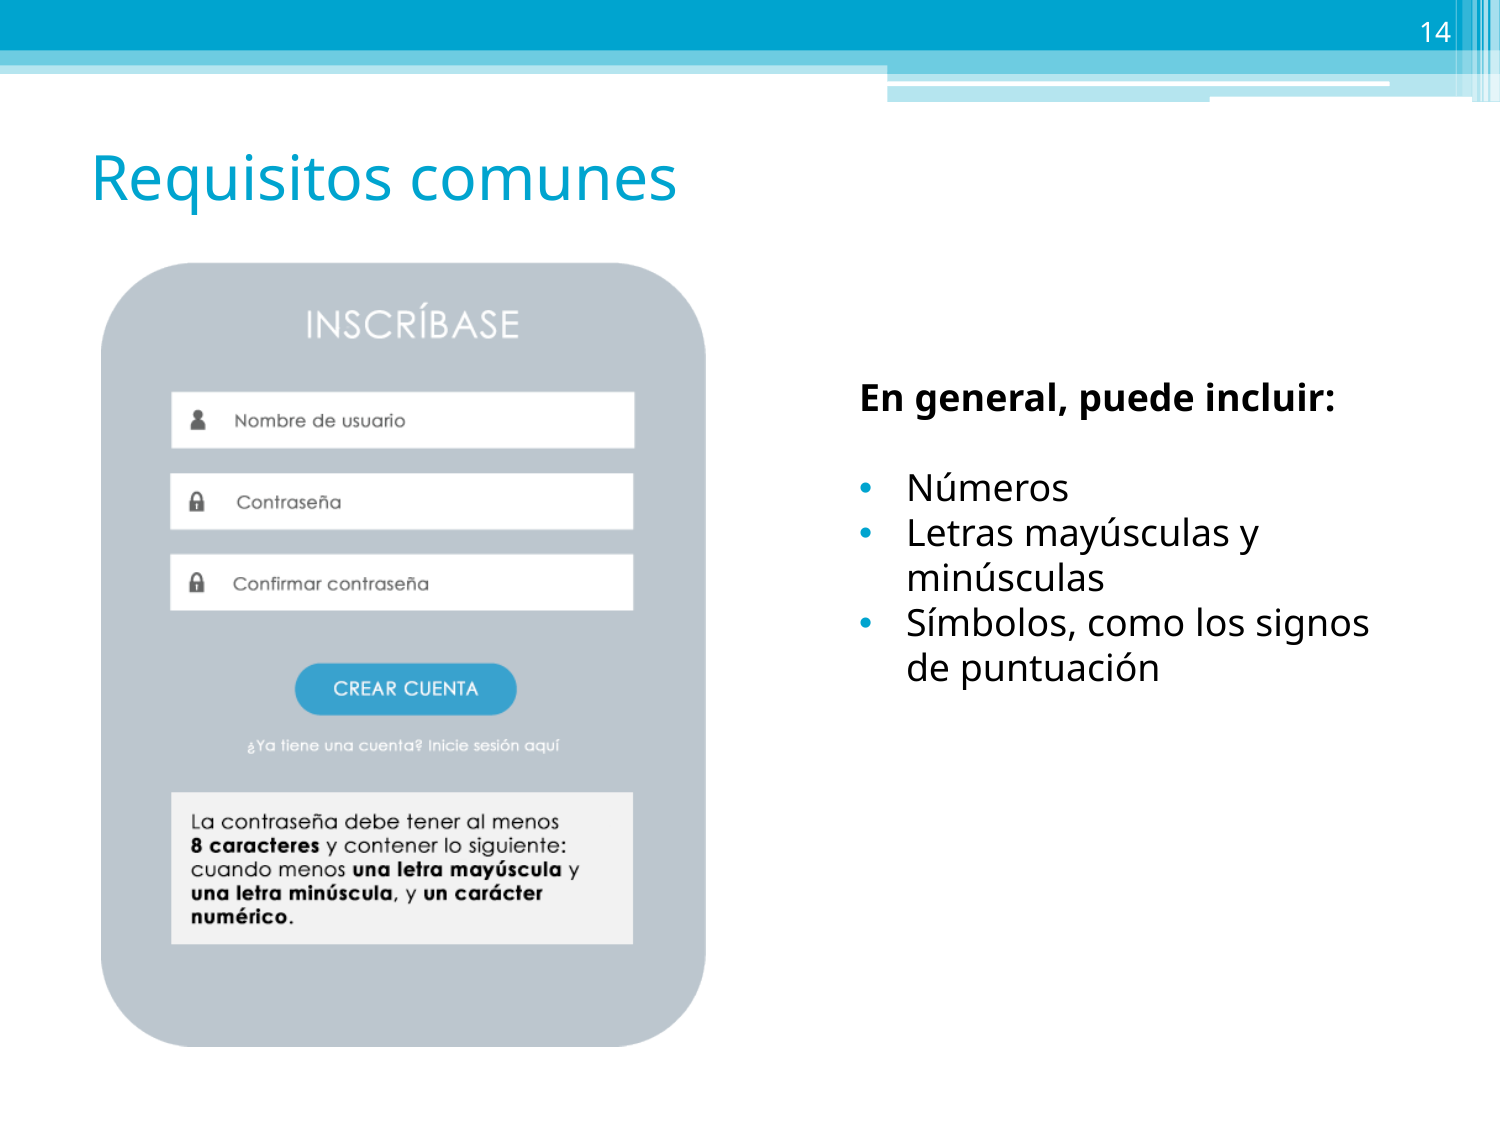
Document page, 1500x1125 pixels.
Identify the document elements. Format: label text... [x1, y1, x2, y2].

slide_number 14 [1340, 0, 1466, 61]
text_box En general, puede incluir: Números Letras mayúsculas y minúsculas Símbolos, como los signos de puntuación [844, 367, 1411, 697]
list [101, 262, 706, 1047]
title Requisitos comunes [75, 87, 1425, 263]
